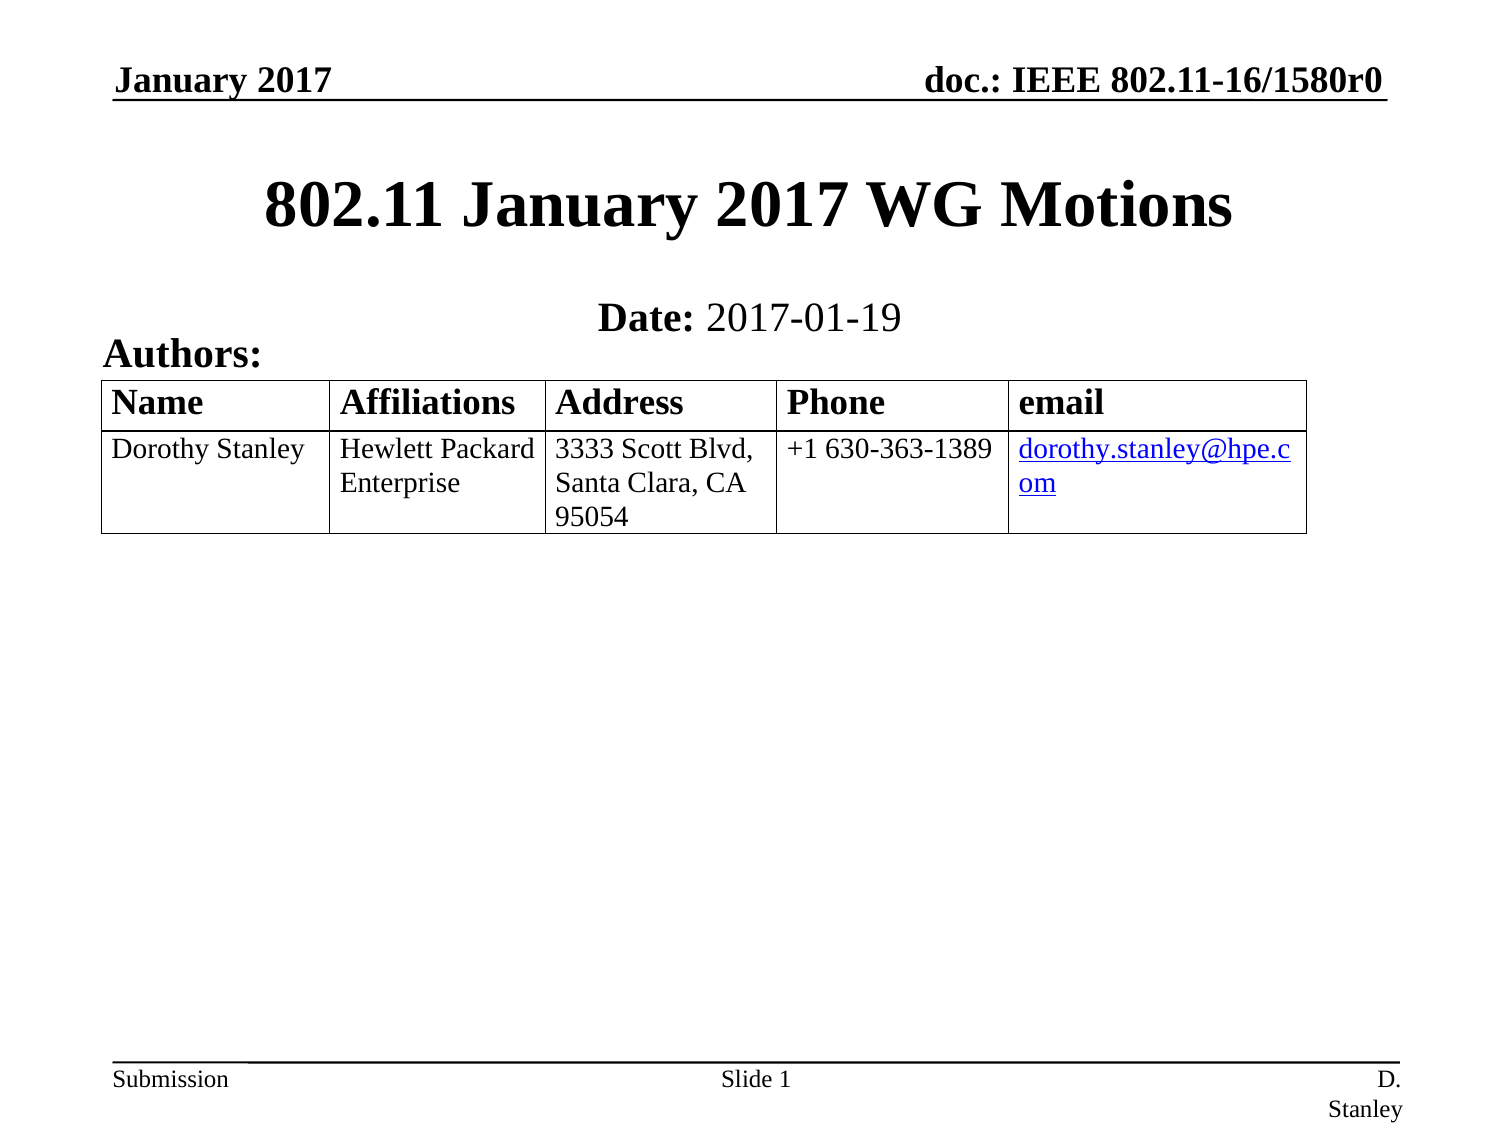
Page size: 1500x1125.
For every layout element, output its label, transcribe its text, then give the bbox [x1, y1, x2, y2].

slide_number Slide 1 [712, 1061, 800, 1093]
list Date: 2017-01-19 [112, 287, 1388, 350]
text_box Authors: [87, 318, 325, 379]
footer D. Stanley, HP Enterprise [1324, 1061, 1402, 1093]
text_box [87, 379, 1325, 792]
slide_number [114, 54, 374, 101]
title 802.11 January 2017 WG Motions [112, 112, 1388, 287]
